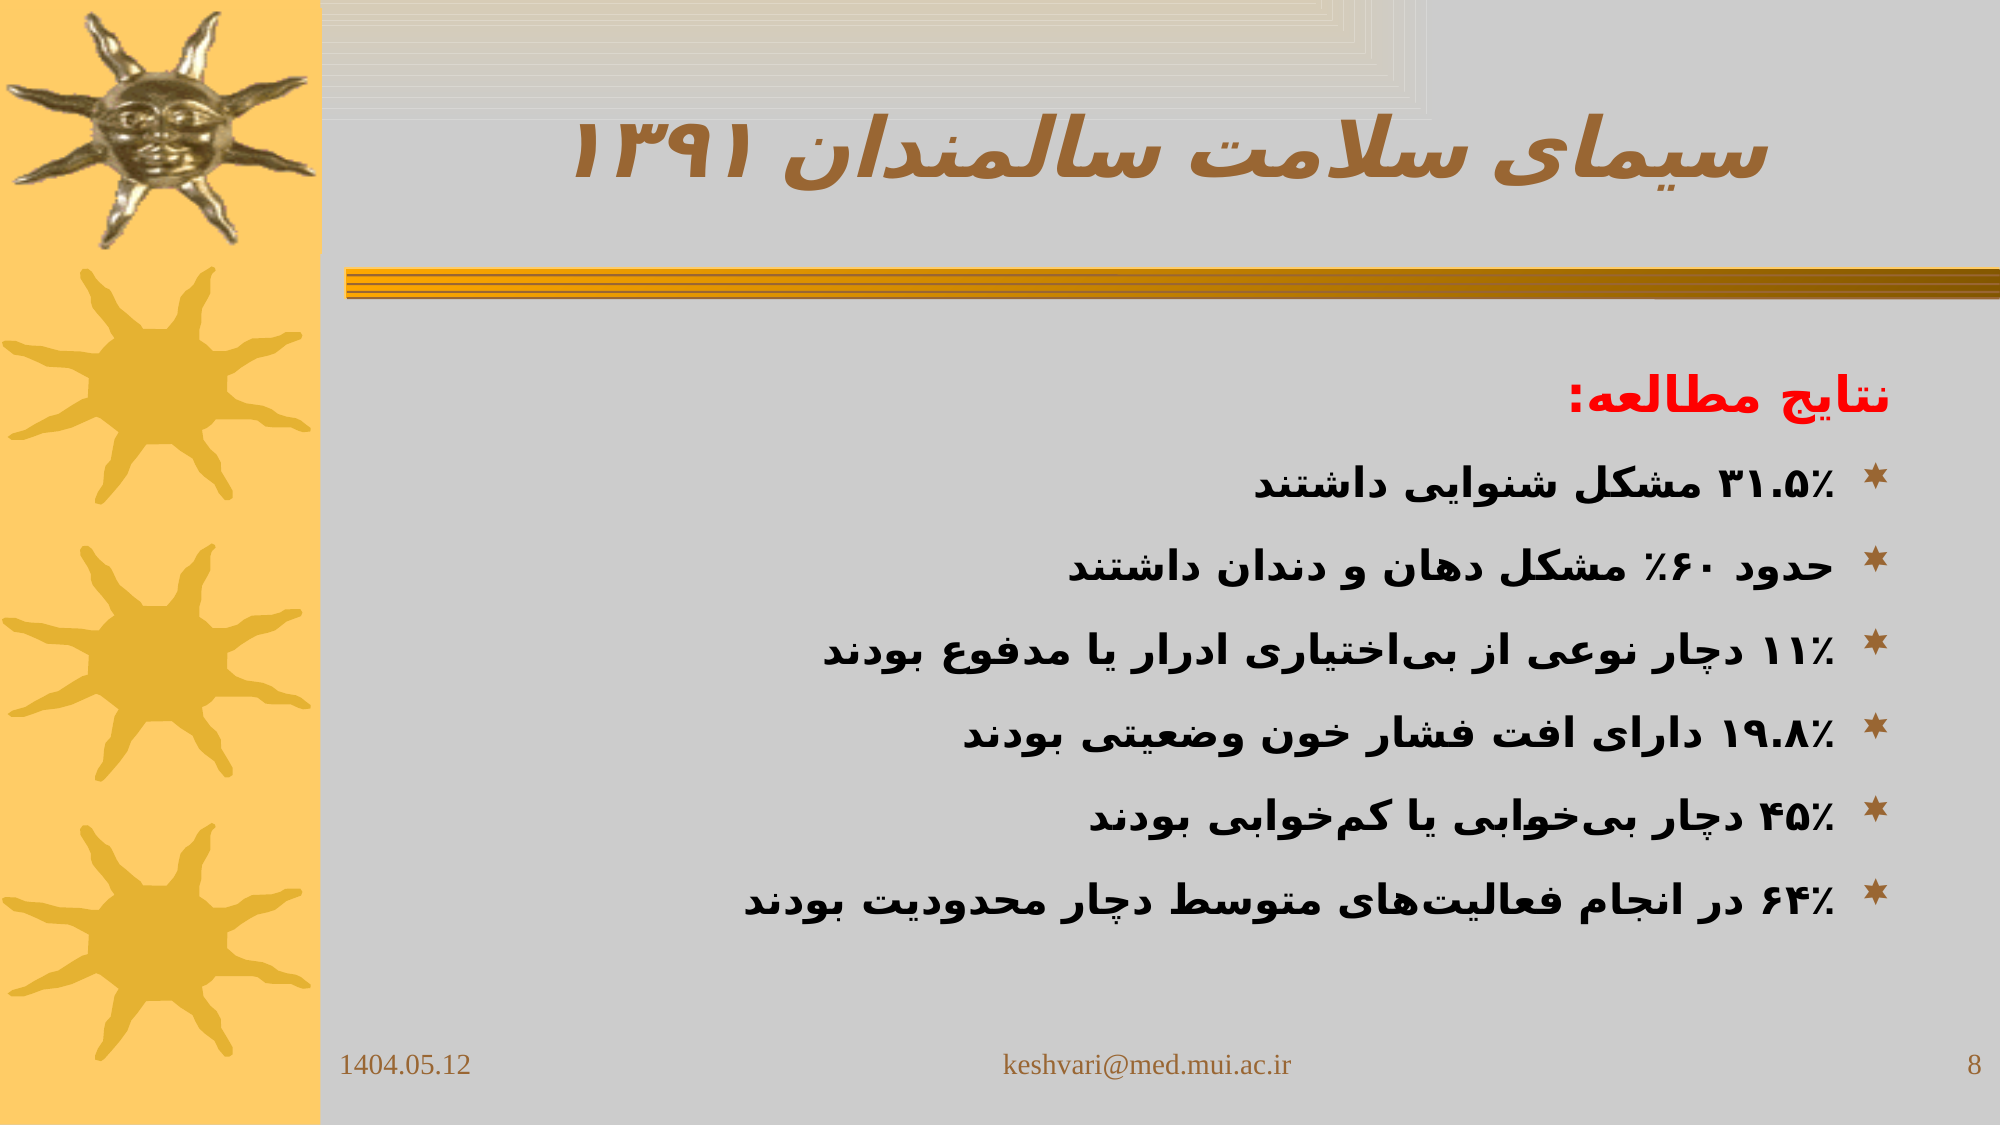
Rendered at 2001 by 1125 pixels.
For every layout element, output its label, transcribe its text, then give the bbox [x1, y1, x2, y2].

footer keshvari@med.mui.ac.ir [830, 1025, 1464, 1100]
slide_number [323, 1025, 714, 1100]
list نتایج مطالعه: ۳۱.۵٪ مشکل شنوایی داشتند حدود ۶۰٪ مشکل دهان و دندان داشتند ۱۱٪ دچار نوعی از بی‌اختیاری ادرار یا مدفوع بودند ۱۹.۸٪ دارای افت فشار خون وضعیتی بودند ۴۵٪ دچار بی‌خوابی یا کم‌خوابی بودند ۶۴٪ در انجام فعالیت‌های متوسط دچار محدودیت بودند [290, 324, 1908, 1000]
picture [2, 8, 322, 254]
slide_number 8 [1580, 1025, 1998, 1100]
title سیمای سلامت سالمندان ۱۳۹۱ [334, 50, 1989, 238]
